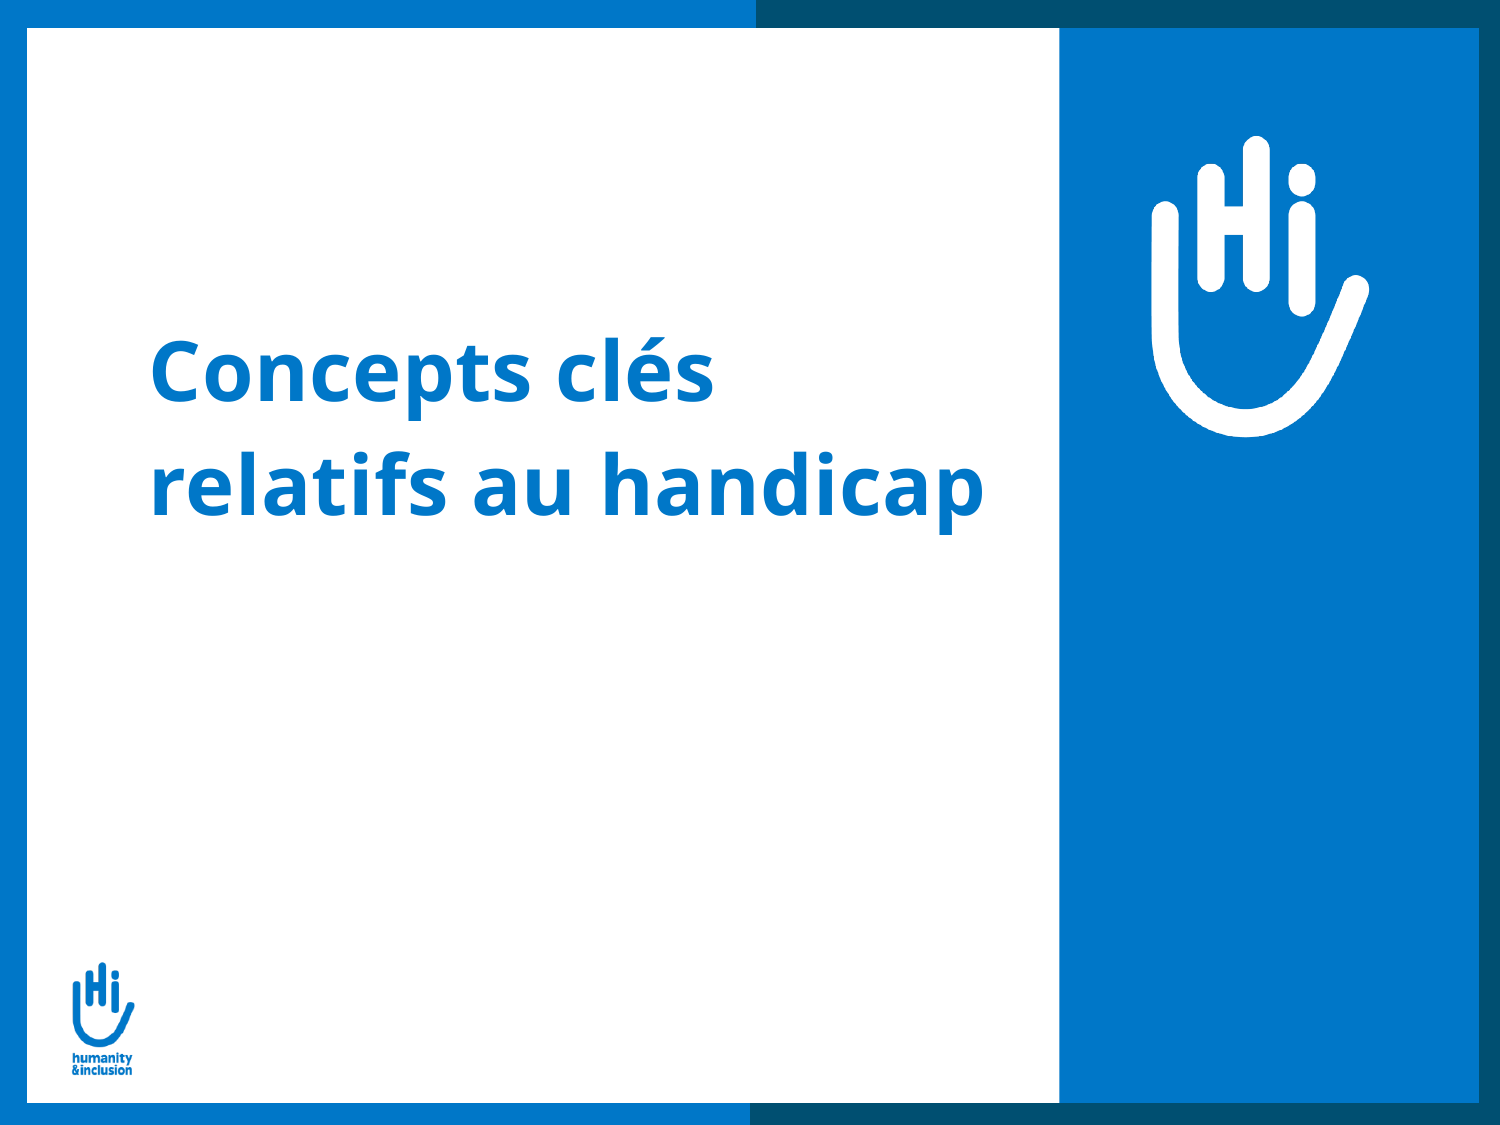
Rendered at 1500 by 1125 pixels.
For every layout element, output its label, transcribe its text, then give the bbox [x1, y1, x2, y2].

picture [61, 950, 143, 1086]
list Concepts clés relatifs au handicap [137, 306, 1038, 782]
picture [1111, 93, 1401, 480]
